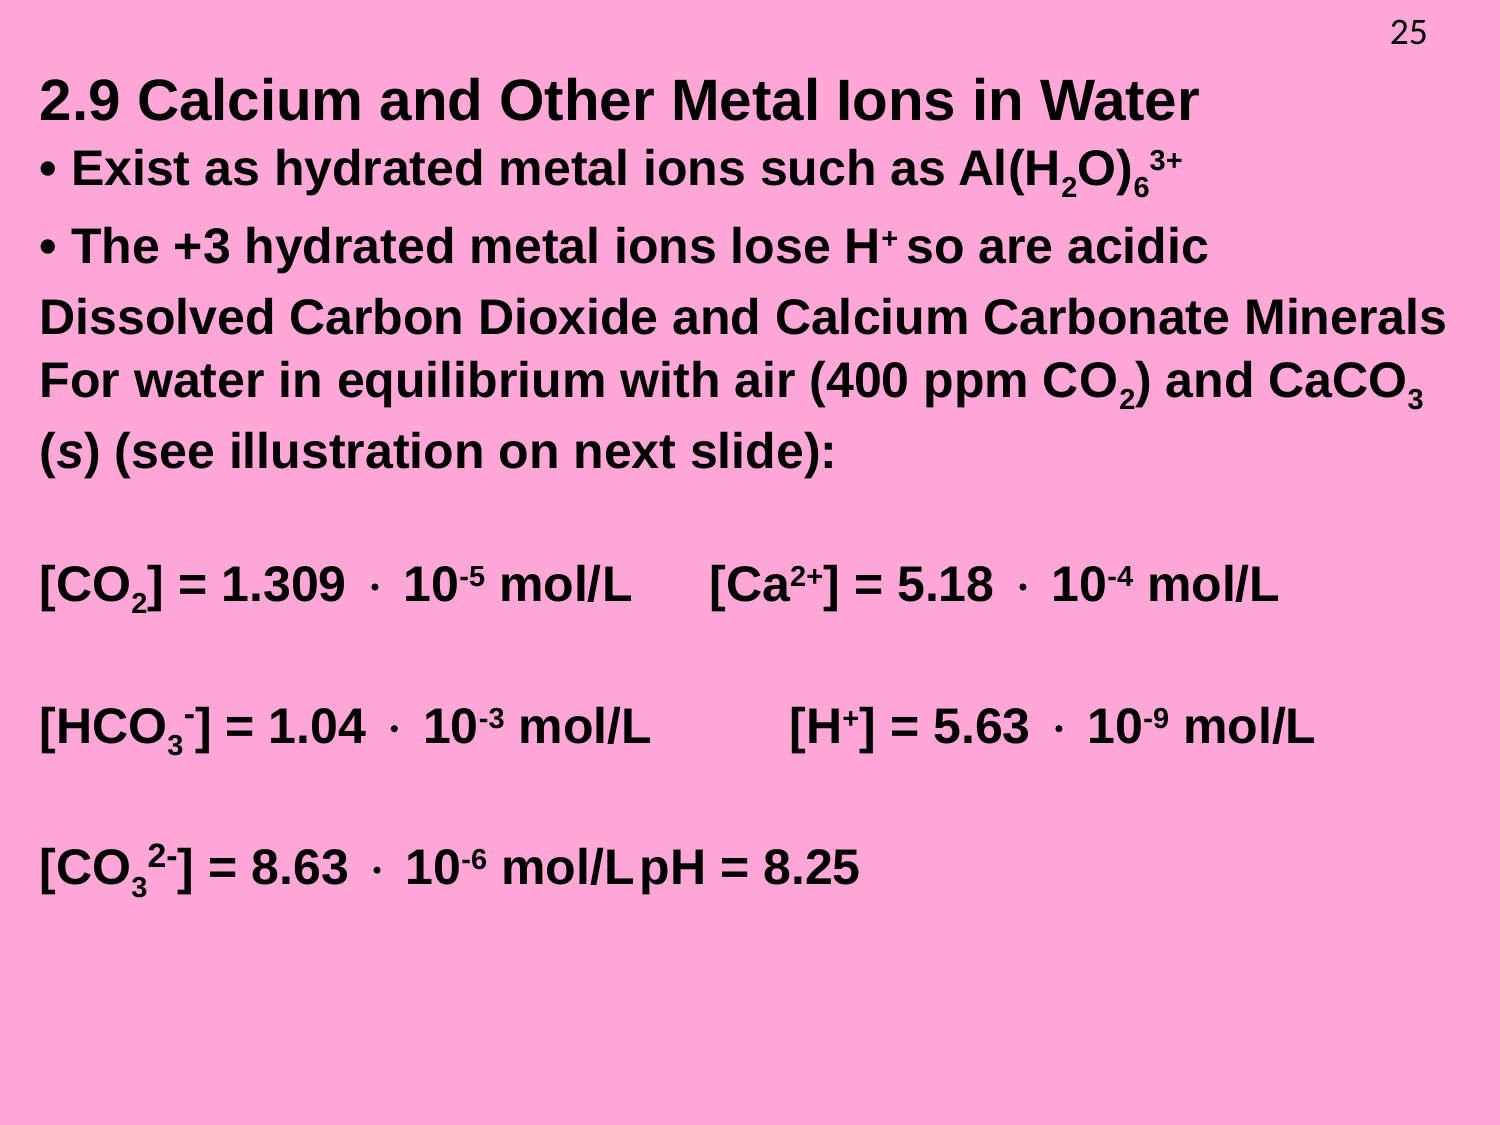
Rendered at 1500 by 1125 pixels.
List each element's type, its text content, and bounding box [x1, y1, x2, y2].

text_box 25 [1374, 0, 1488, 60]
text_box 2.9 Calcium and Other Metal Ions in Water • Exist as hydrated metal ions such as Al(H2O)63+ • The +3 hydrated metal ions lose H+ so are acidic Dissolved Carbon Dioxide and Calcium Carbonate Minerals For water in equilibrium with air (400 ppm CO2) and CaCO3 (s) (see illustration on next slide): [CO2] = 1.309 × 10-5 mol/L [Ca2+] = 5.18 × 10-4 mol/L [HCO3-] = 1.04 × 10-3 mol/L [H+] = 5.63 × 10-9 mol/L [CO32-] = 8.63 × 10-6 mol/L pH = 8.25 [24, 49, 1500, 911]
